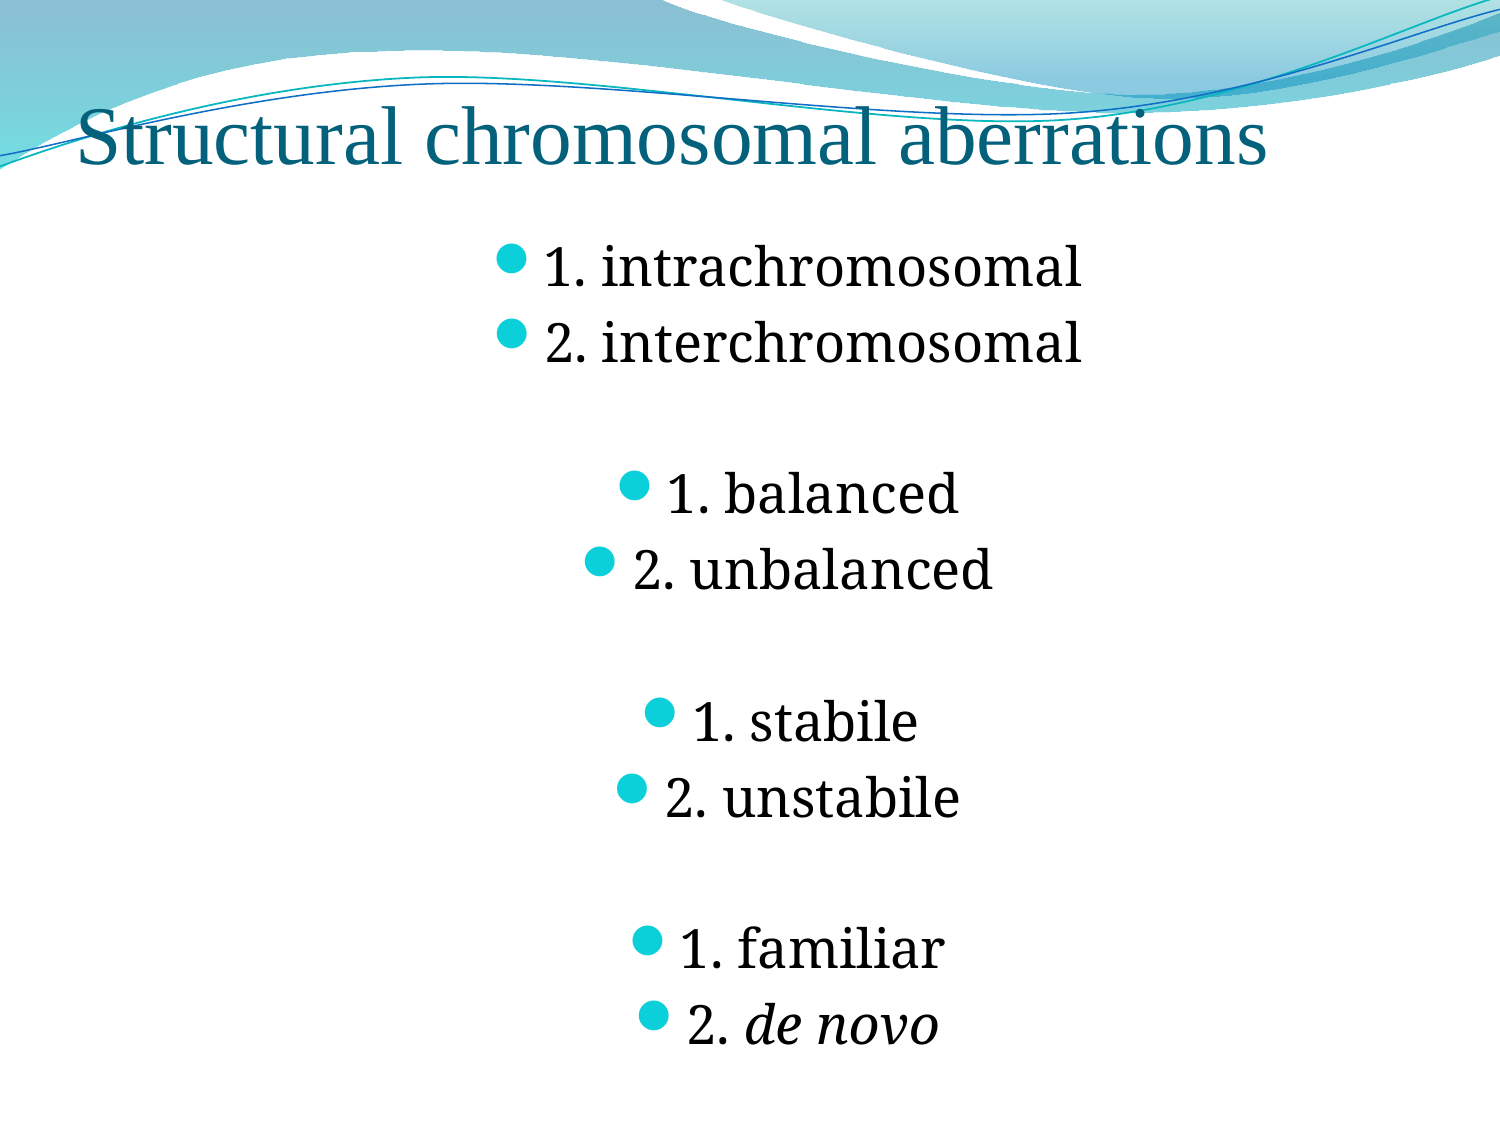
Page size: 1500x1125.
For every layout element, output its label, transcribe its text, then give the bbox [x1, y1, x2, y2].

list 1. intrachromosomal 2. interchromosomal 1. balanced 2. unbalanced 1. stabile 2. unstabile 1. familiar 2. de novo [112, 224, 1463, 1101]
title Structural chromosomal aberrations [74, 49, 1426, 182]
